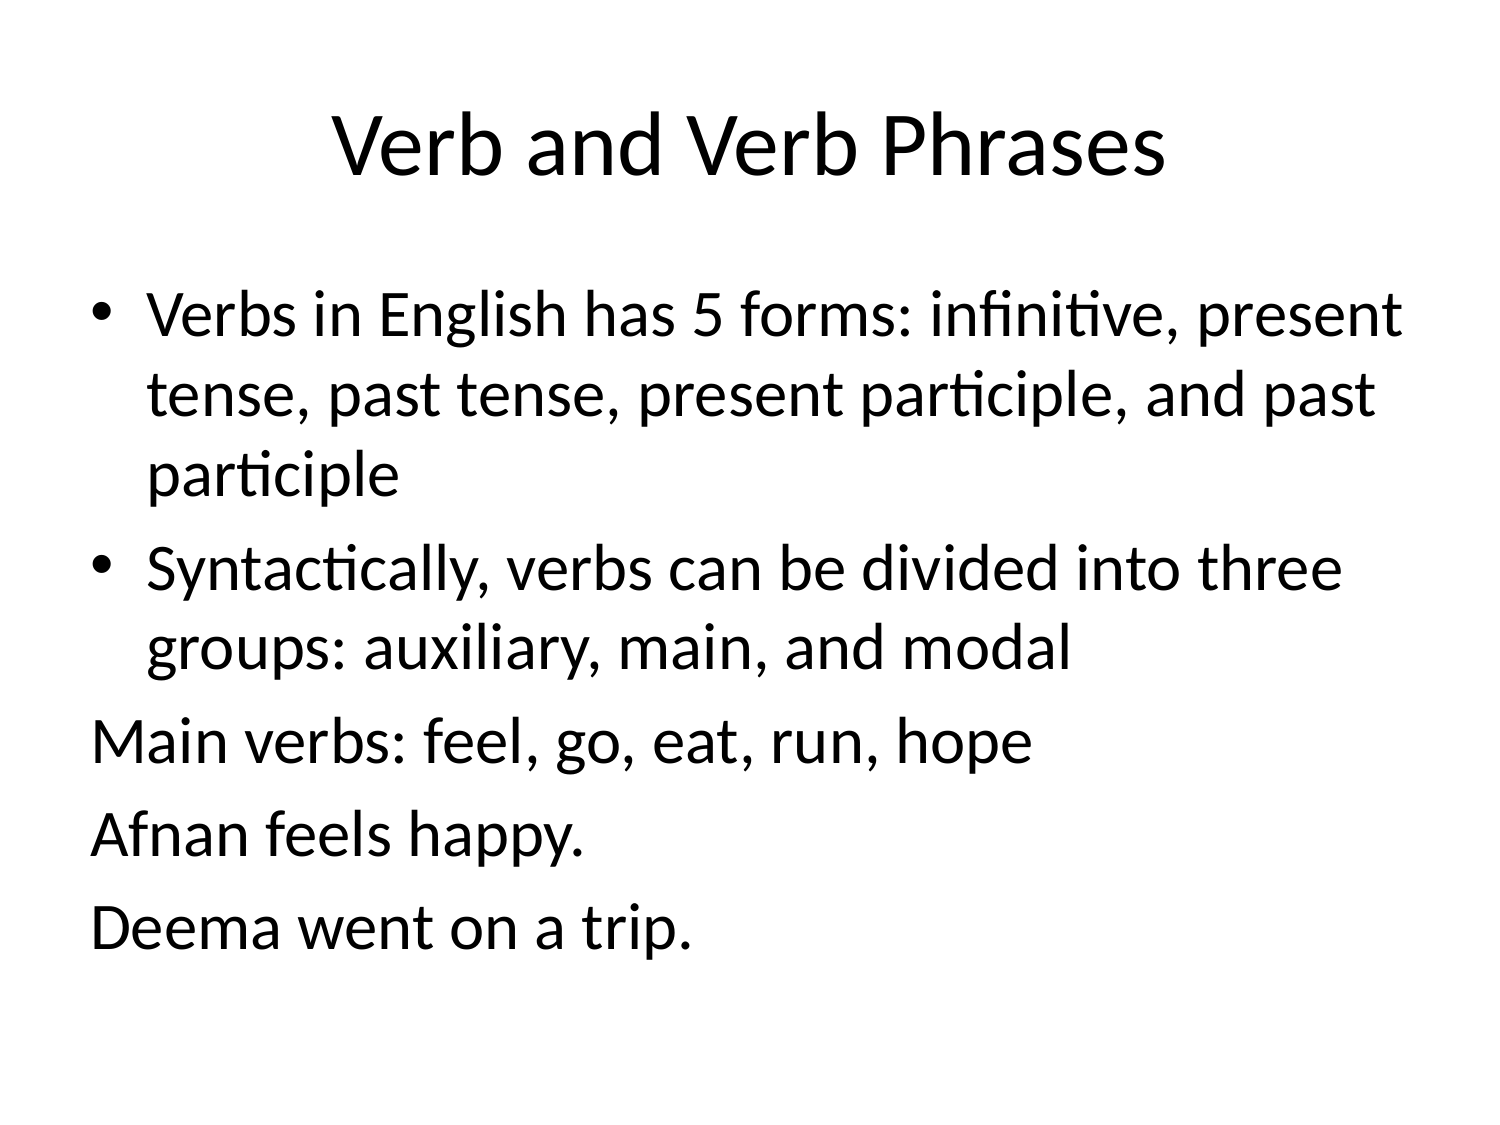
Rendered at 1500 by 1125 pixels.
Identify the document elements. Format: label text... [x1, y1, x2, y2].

list Verbs in English has 5 forms: infinitive, present tense, past tense, present participle, and past participle Syntactically, verbs can be divided into three groups: auxiliary, main, and modal Main verbs: feel, go, eat, run, hope Afnan feels happy. Deema went on a trip. [75, 262, 1425, 1005]
title Verb and Verb Phrases [75, 45, 1425, 233]
